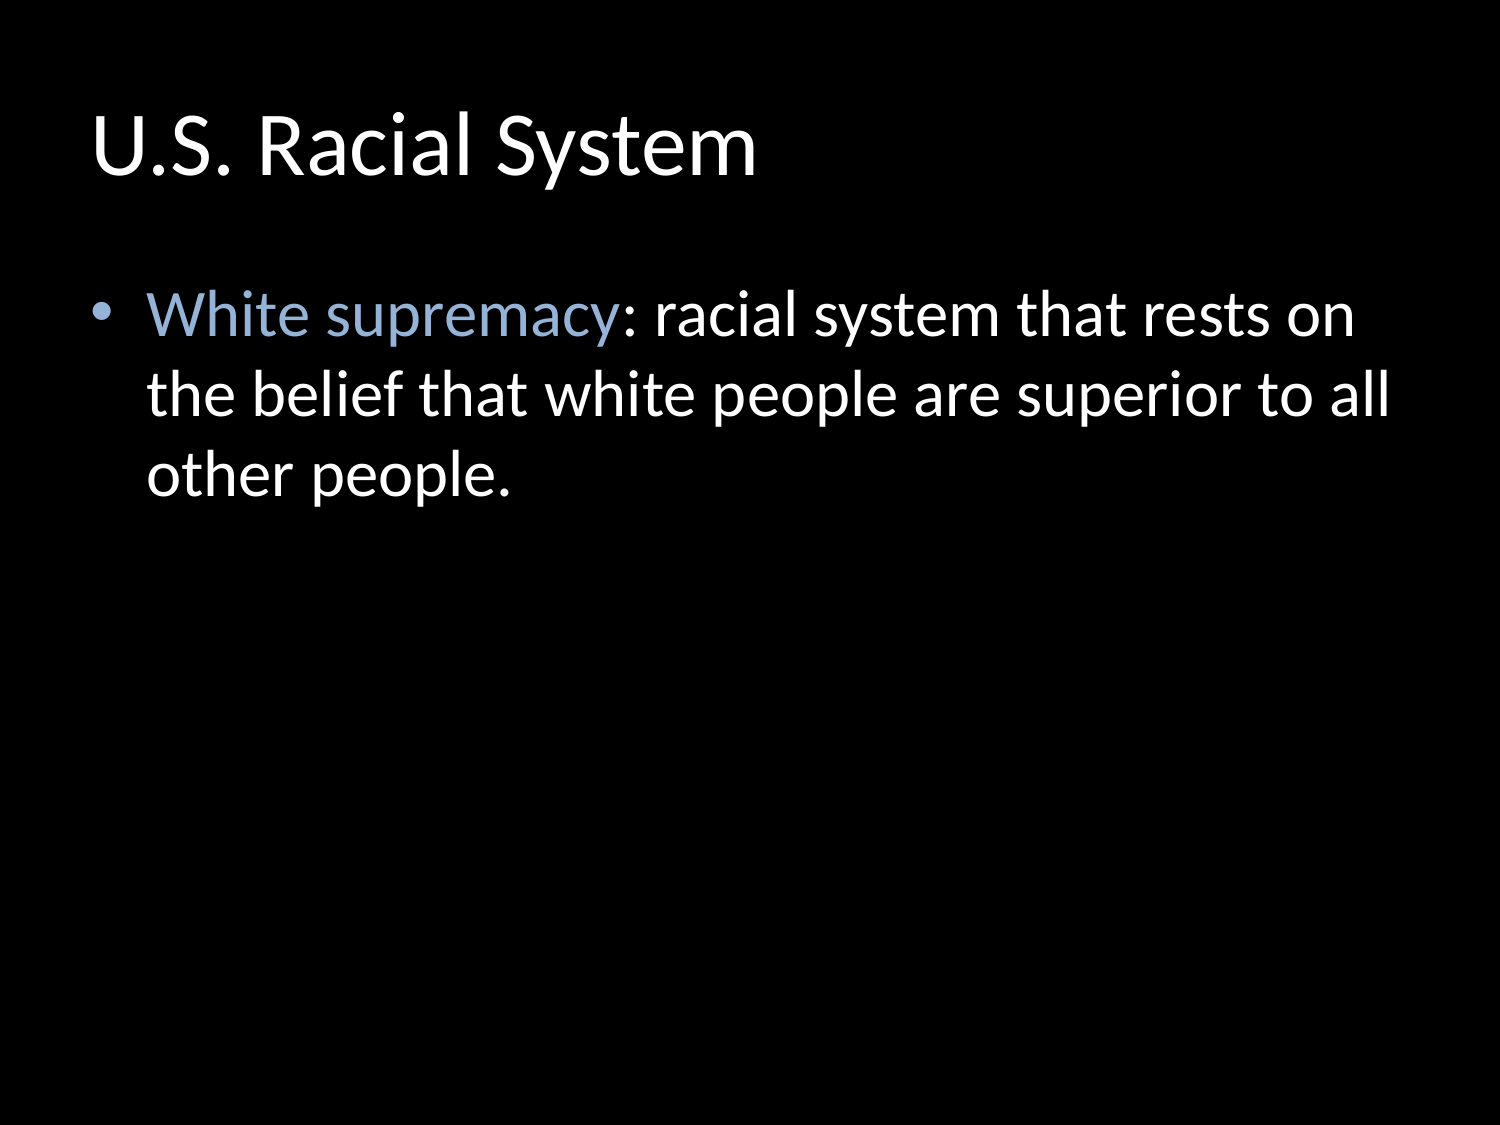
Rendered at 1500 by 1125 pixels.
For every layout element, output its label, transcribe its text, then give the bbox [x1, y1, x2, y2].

list White supremacy: racial system that rests on the belief that white people are superior to all other people. [75, 262, 1425, 1005]
title U.S. Racial System [75, 45, 1425, 233]
